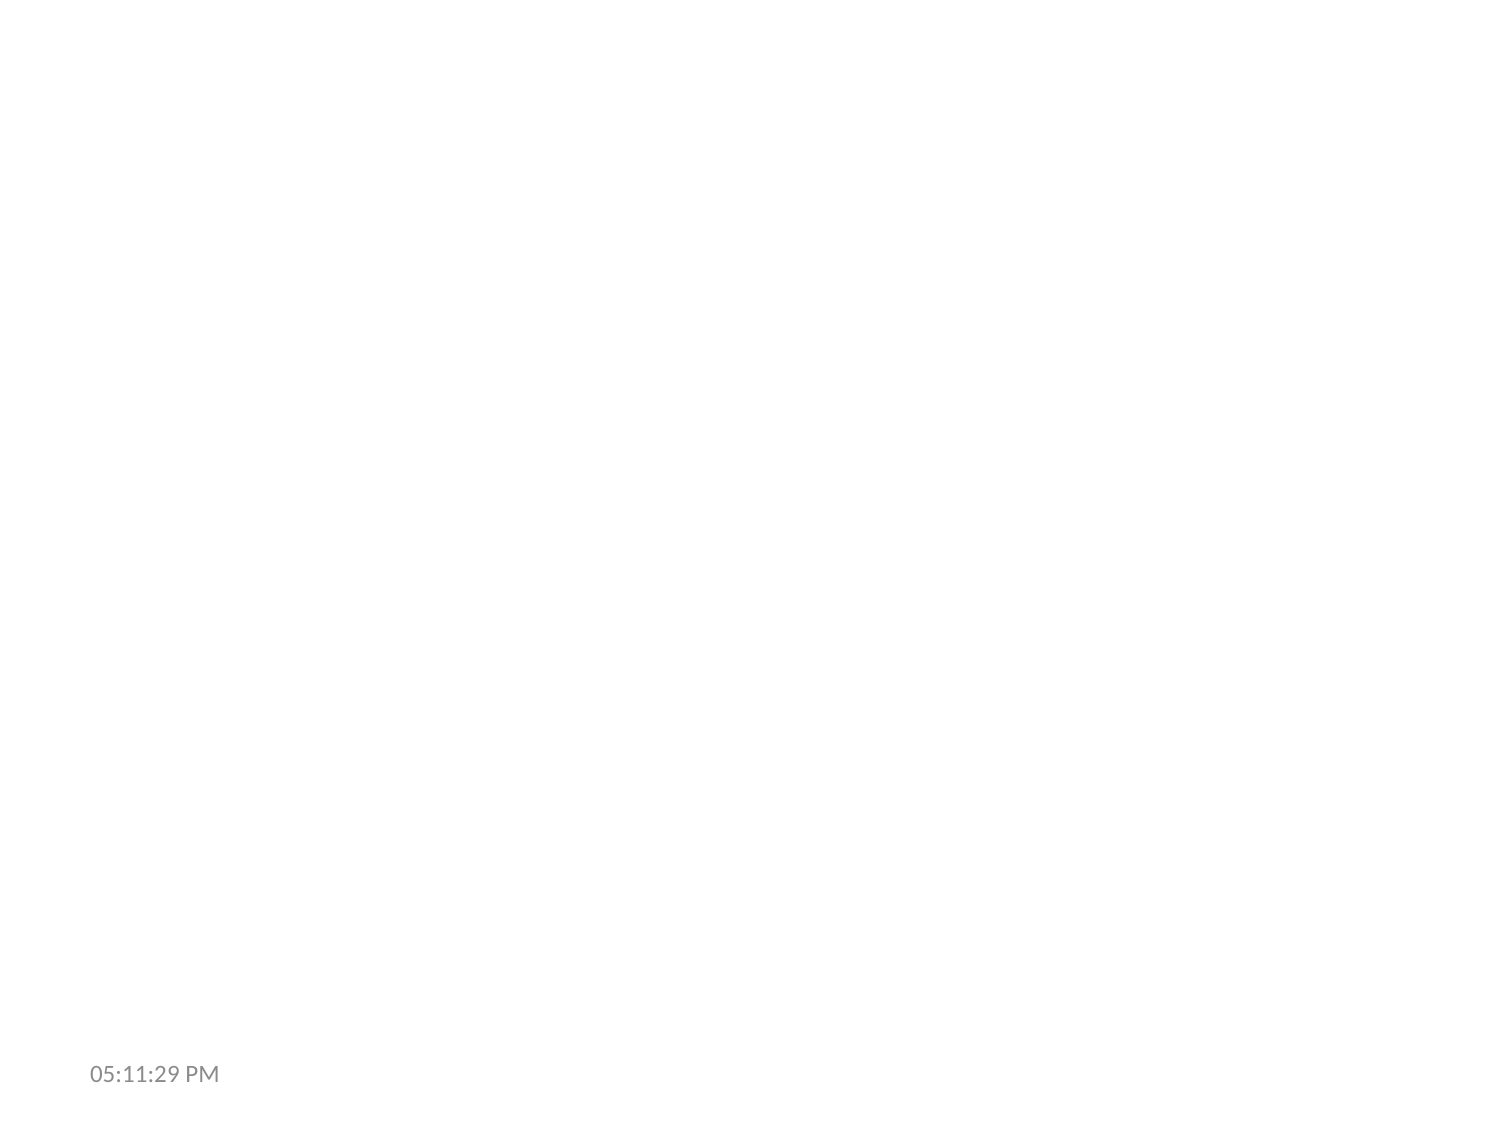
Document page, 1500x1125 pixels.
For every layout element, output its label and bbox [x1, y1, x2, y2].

slide_number [75, 1042, 425, 1103]
